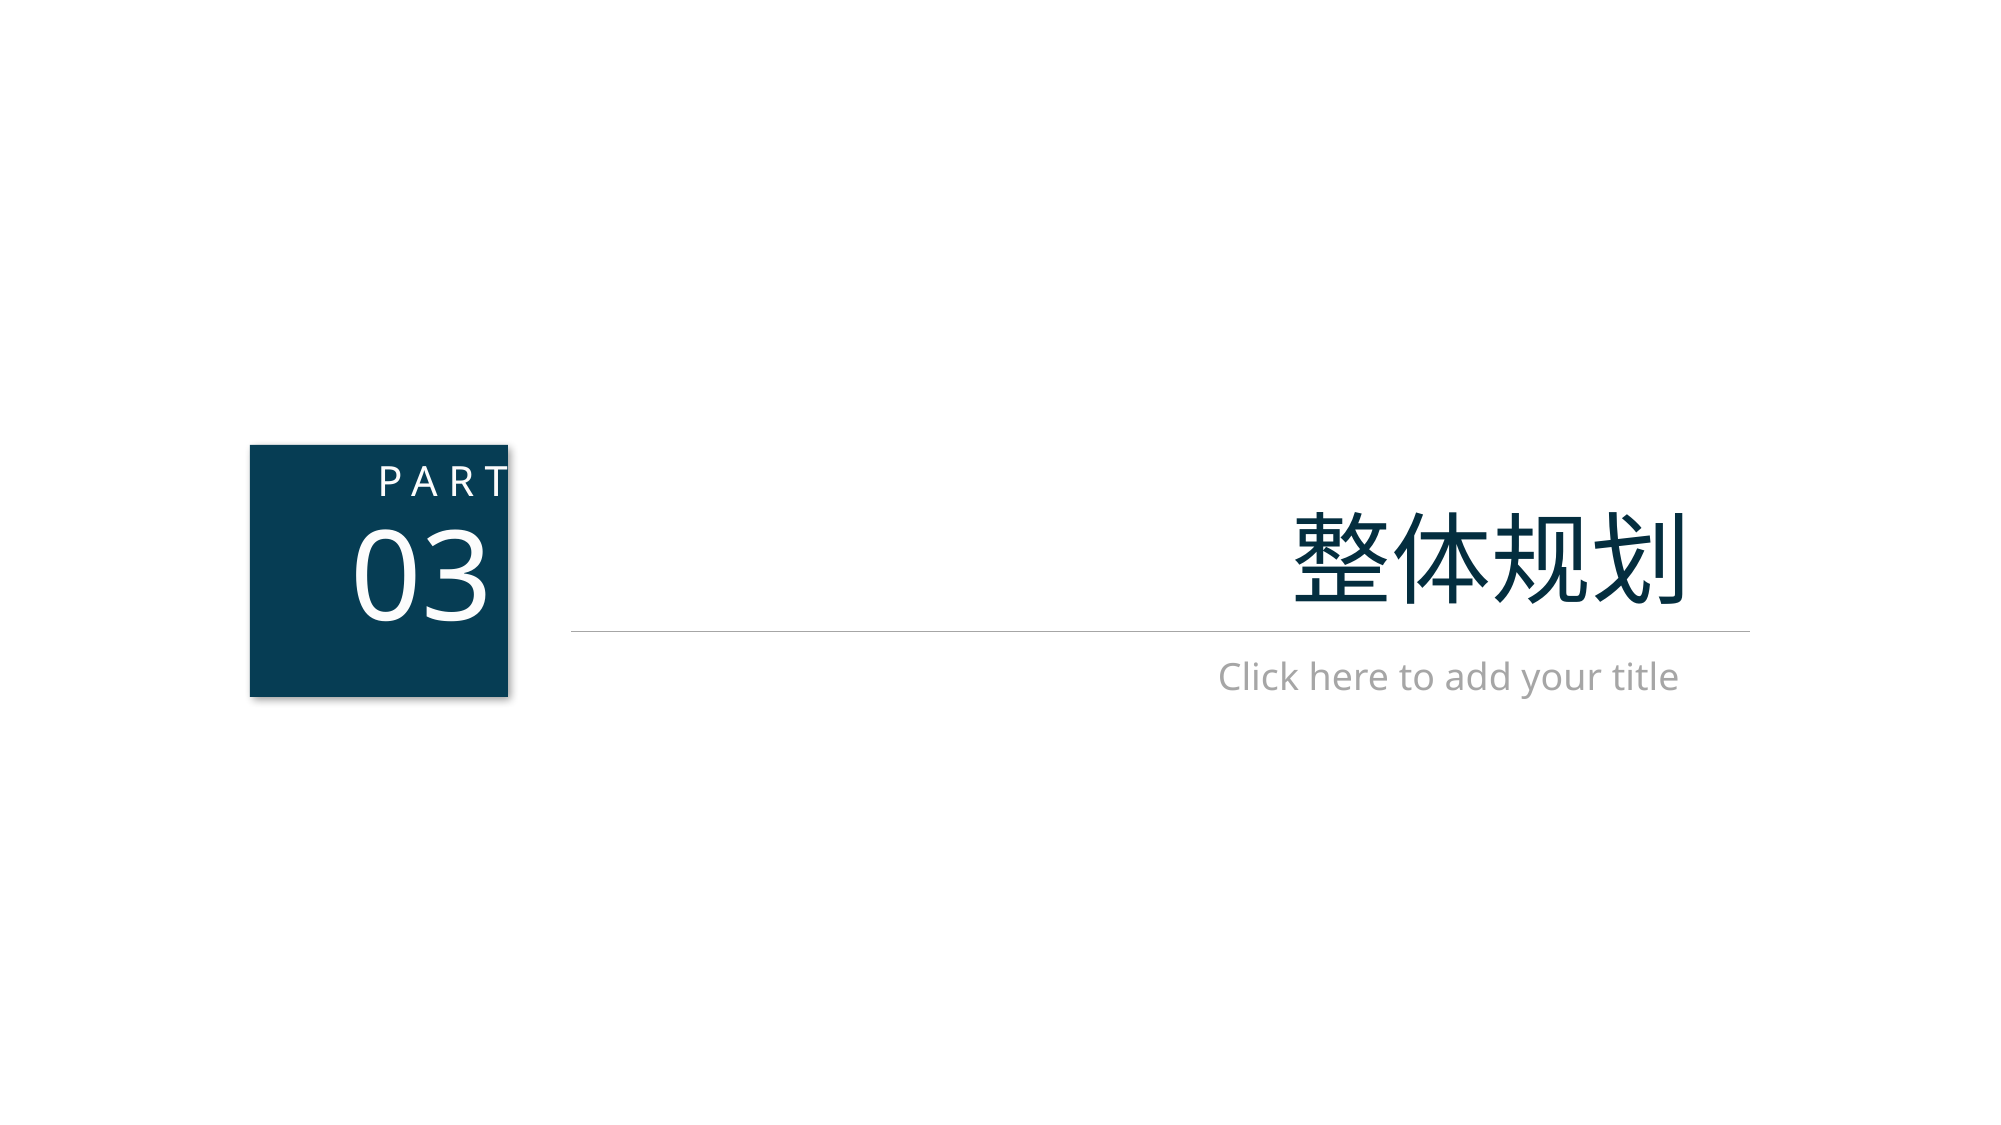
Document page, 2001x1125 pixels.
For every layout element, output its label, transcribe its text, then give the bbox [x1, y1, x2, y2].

text_box 03 [249, 444, 509, 488]
text_box Click here to add your title [518, 645, 1695, 706]
text_box 整体规划 [507, 488, 1750, 676]
text_box PART [239, 447, 508, 513]
text_box 03 [249, 513, 509, 698]
